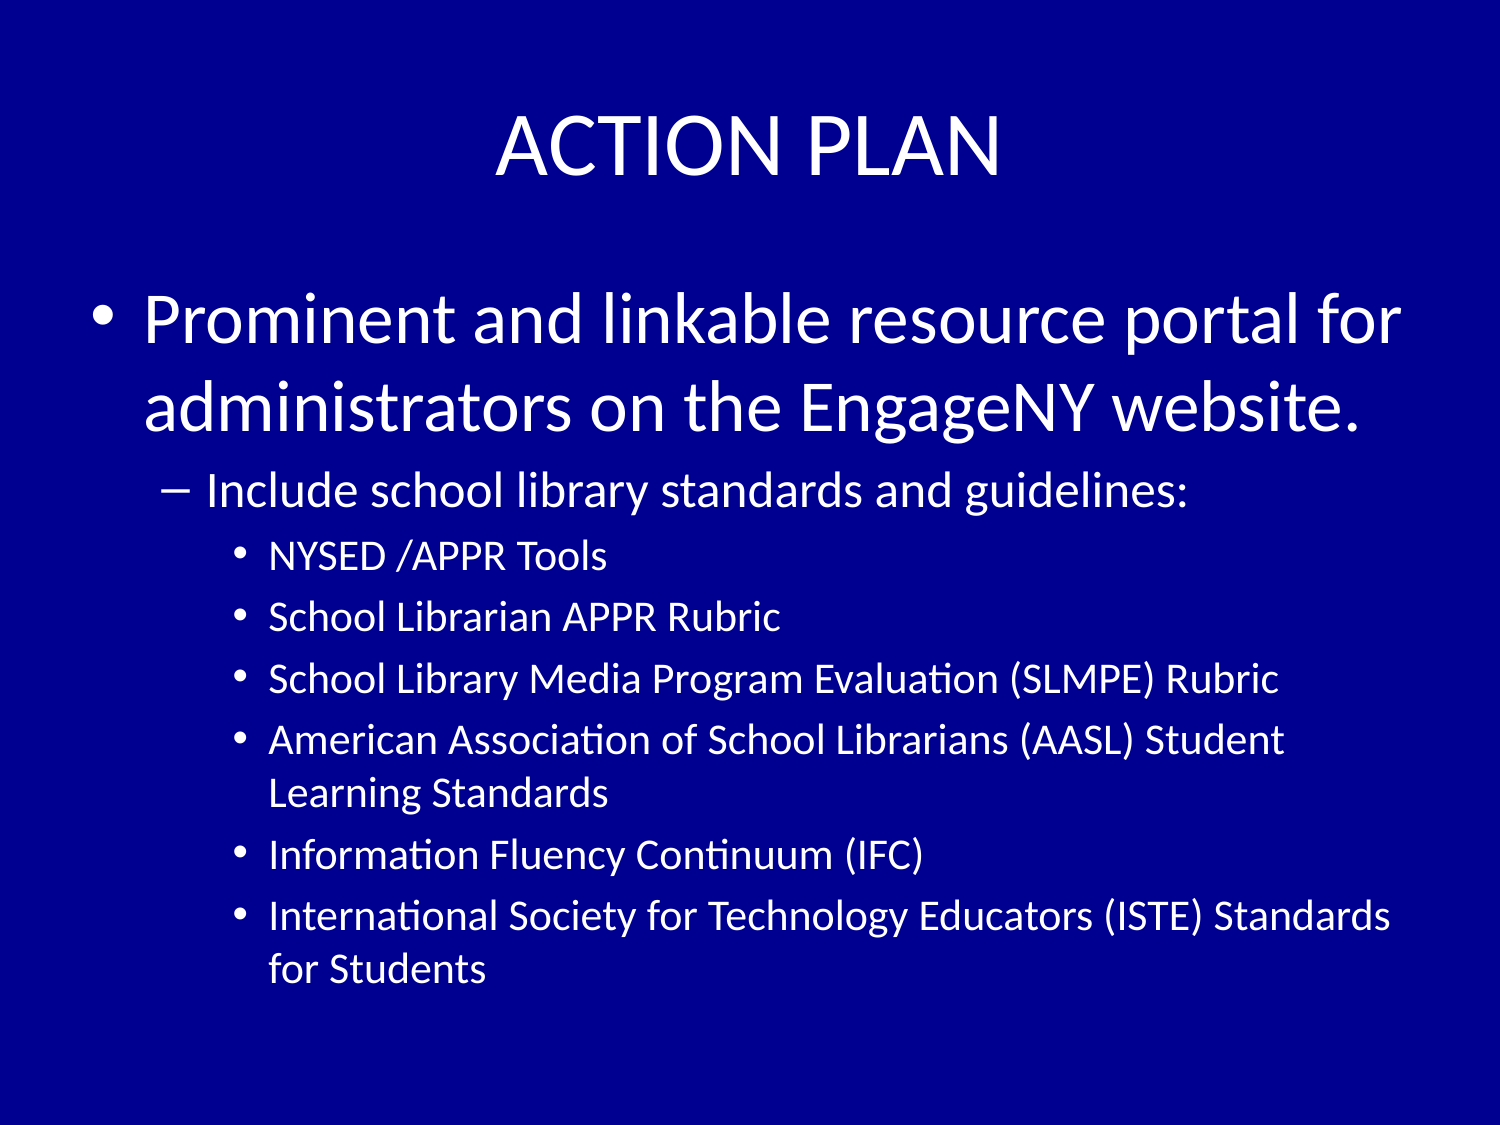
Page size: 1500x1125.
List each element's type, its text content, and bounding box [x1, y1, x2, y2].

list Prominent and linkable resource portal for administrators on the EngageNY website. Include school library standards and guidelines: NYSED /APPR Tools School Librarian APPR Rubric School Library Media Program Evaluation (SLMPE) Rubric American Association of School Librarians (AASL) Student Learning Standards Information Fluency Continuum (IFC) International Society for Technology Educators (ISTE) Standards for Students [75, 262, 1425, 1050]
title ACTION PLAN [75, 45, 1425, 233]
